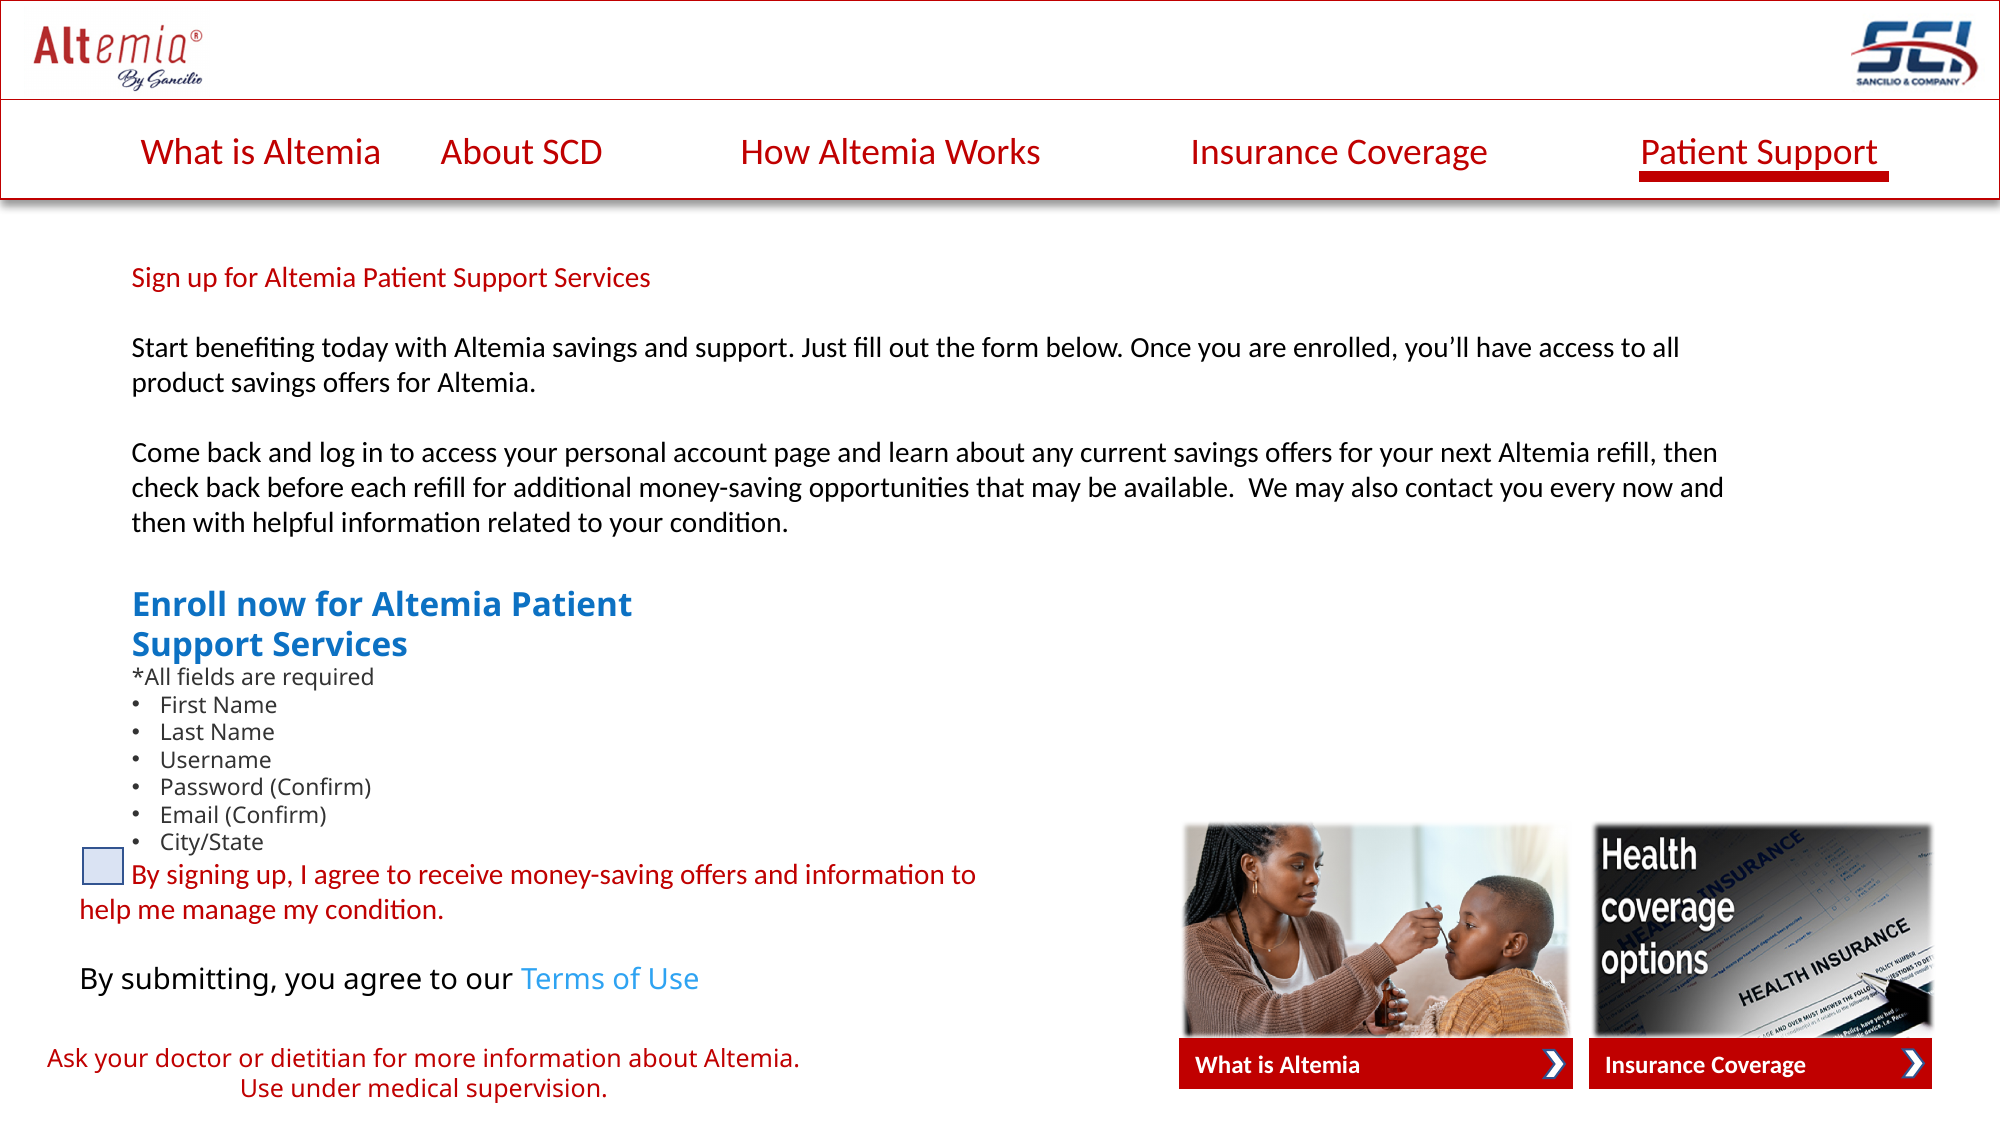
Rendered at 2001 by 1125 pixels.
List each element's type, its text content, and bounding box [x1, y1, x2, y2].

picture [24, 6, 210, 97]
text_box By signing up, I agree to receive money-saving offers and information to help me manage my condition. By submitting, you agree to our Terms of Use [64, 848, 994, 1003]
text_box Insurance Coverage [1589, 1038, 1932, 1089]
text_box [82, 847, 124, 885]
text_box [1639, 171, 1889, 182]
text_box [0, 0, 2000, 99]
picture [1590, 820, 1936, 1041]
text_box What is Altemia About SCD How Altemia Works Insurance Coverage Patient Support [125, 120, 1903, 180]
picture [1851, 10, 1985, 94]
text_box What is Altemia [1179, 1038, 1573, 1089]
text_box Enroll now for Altemia Patient Support Services *All fields are required First Name Last Name Username Password (Confirm) Email (Confirm) City/State [117, 575, 787, 893]
text_box [1900, 1048, 1926, 1079]
text_box Ask your doctor or dietitian for more information about Altemia. Use under medical supervision. [32, 1035, 817, 1110]
picture [1180, 820, 1572, 1041]
text_box [0, 100, 2000, 200]
text_box Sign up for Altemia Patient Support Services Start benefiting today with Altemia savings and support. Just fill out the form below. Once you are enrolled, you’ll have access to all product savings offers for Altemia. Come back and log in to access your personal account page and learn about any current savings offers for your next Altemia refill, then check back before each refill for additional money-saving opportunities that may be available. We may also contact you every now and then with helpful information related to your condition. [116, 251, 1755, 546]
text_box [1541, 1048, 1567, 1080]
